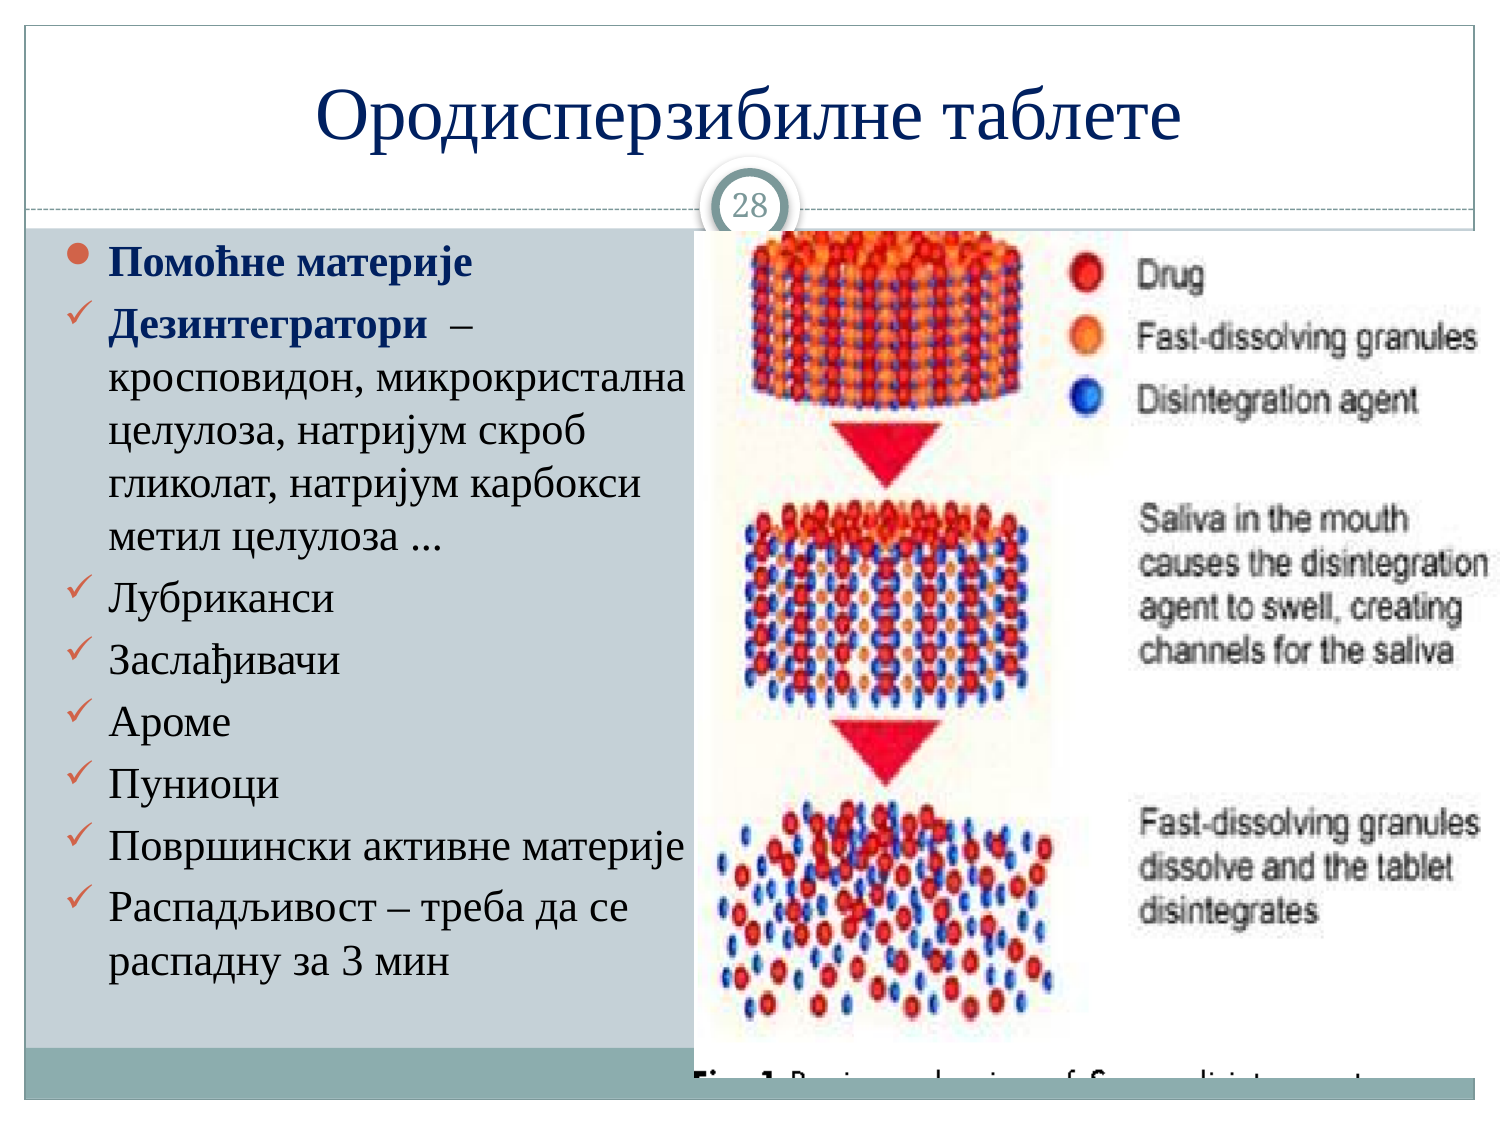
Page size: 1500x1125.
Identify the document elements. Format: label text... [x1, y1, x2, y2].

picture [694, 231, 1500, 1078]
title Ородисперзибилне таблете [49, 37, 1450, 162]
slide_number 28 [712, 170, 788, 228]
list Помоћне материје Дезинтегратори – кросповидон, микрокристална целулоза, натријум скроб гликолат, натријум карбокси метил целулоза ... Лубриканси Заслађивачи Ароме Пуниоци Површински активне материје Распадљивост – треба да се распадну за 3 мин [49, 224, 712, 993]
